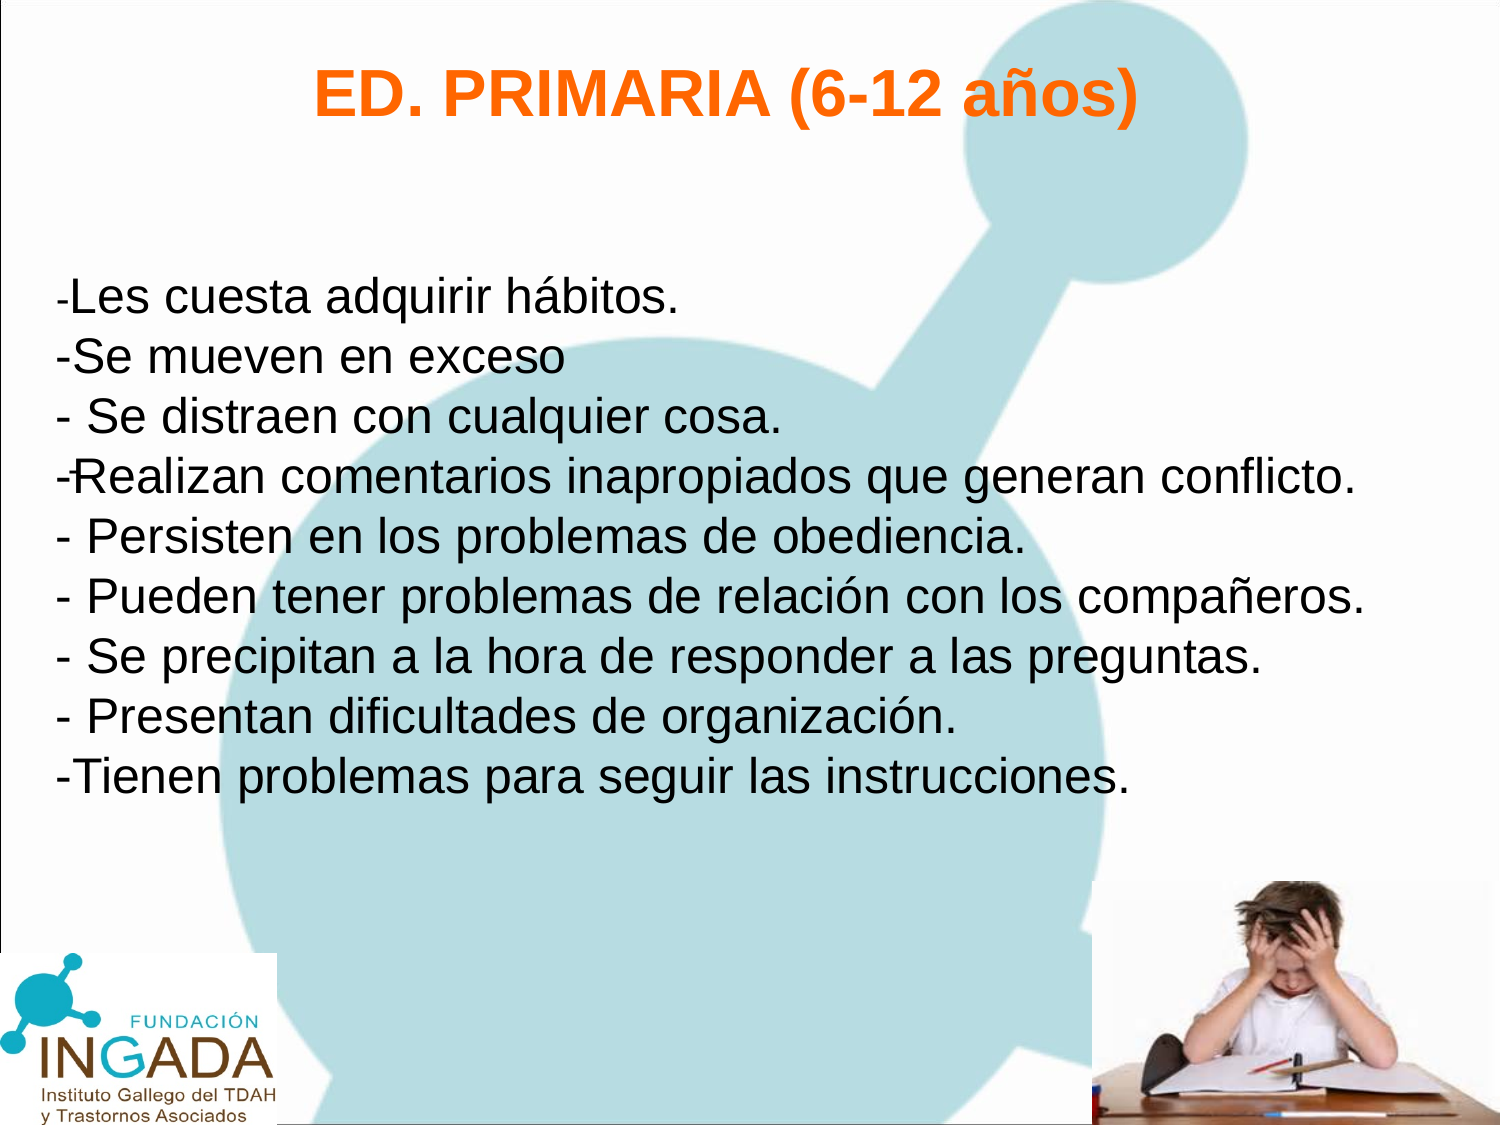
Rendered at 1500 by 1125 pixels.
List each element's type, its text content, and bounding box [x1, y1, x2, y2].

picture [0, 0, 1500, 1125]
text_box -Les cuesta adquirir hábitos. -Se mueven en exceso - Se distraen con cualquier cosa. -Realizan comentarios inapropiados que generan conflicto. - Persisten en los problemas de obediencia. - Pueden tener problemas de relación con los compañeros. - Se precipitan a la hora de responder a las preguntas. - Presentan dificultades de organización. -Tienen problemas para seguir las instrucciones. [41, 255, 1500, 871]
text_box ED. PRIMARIA (6-12 años) [64, 42, 1353, 168]
